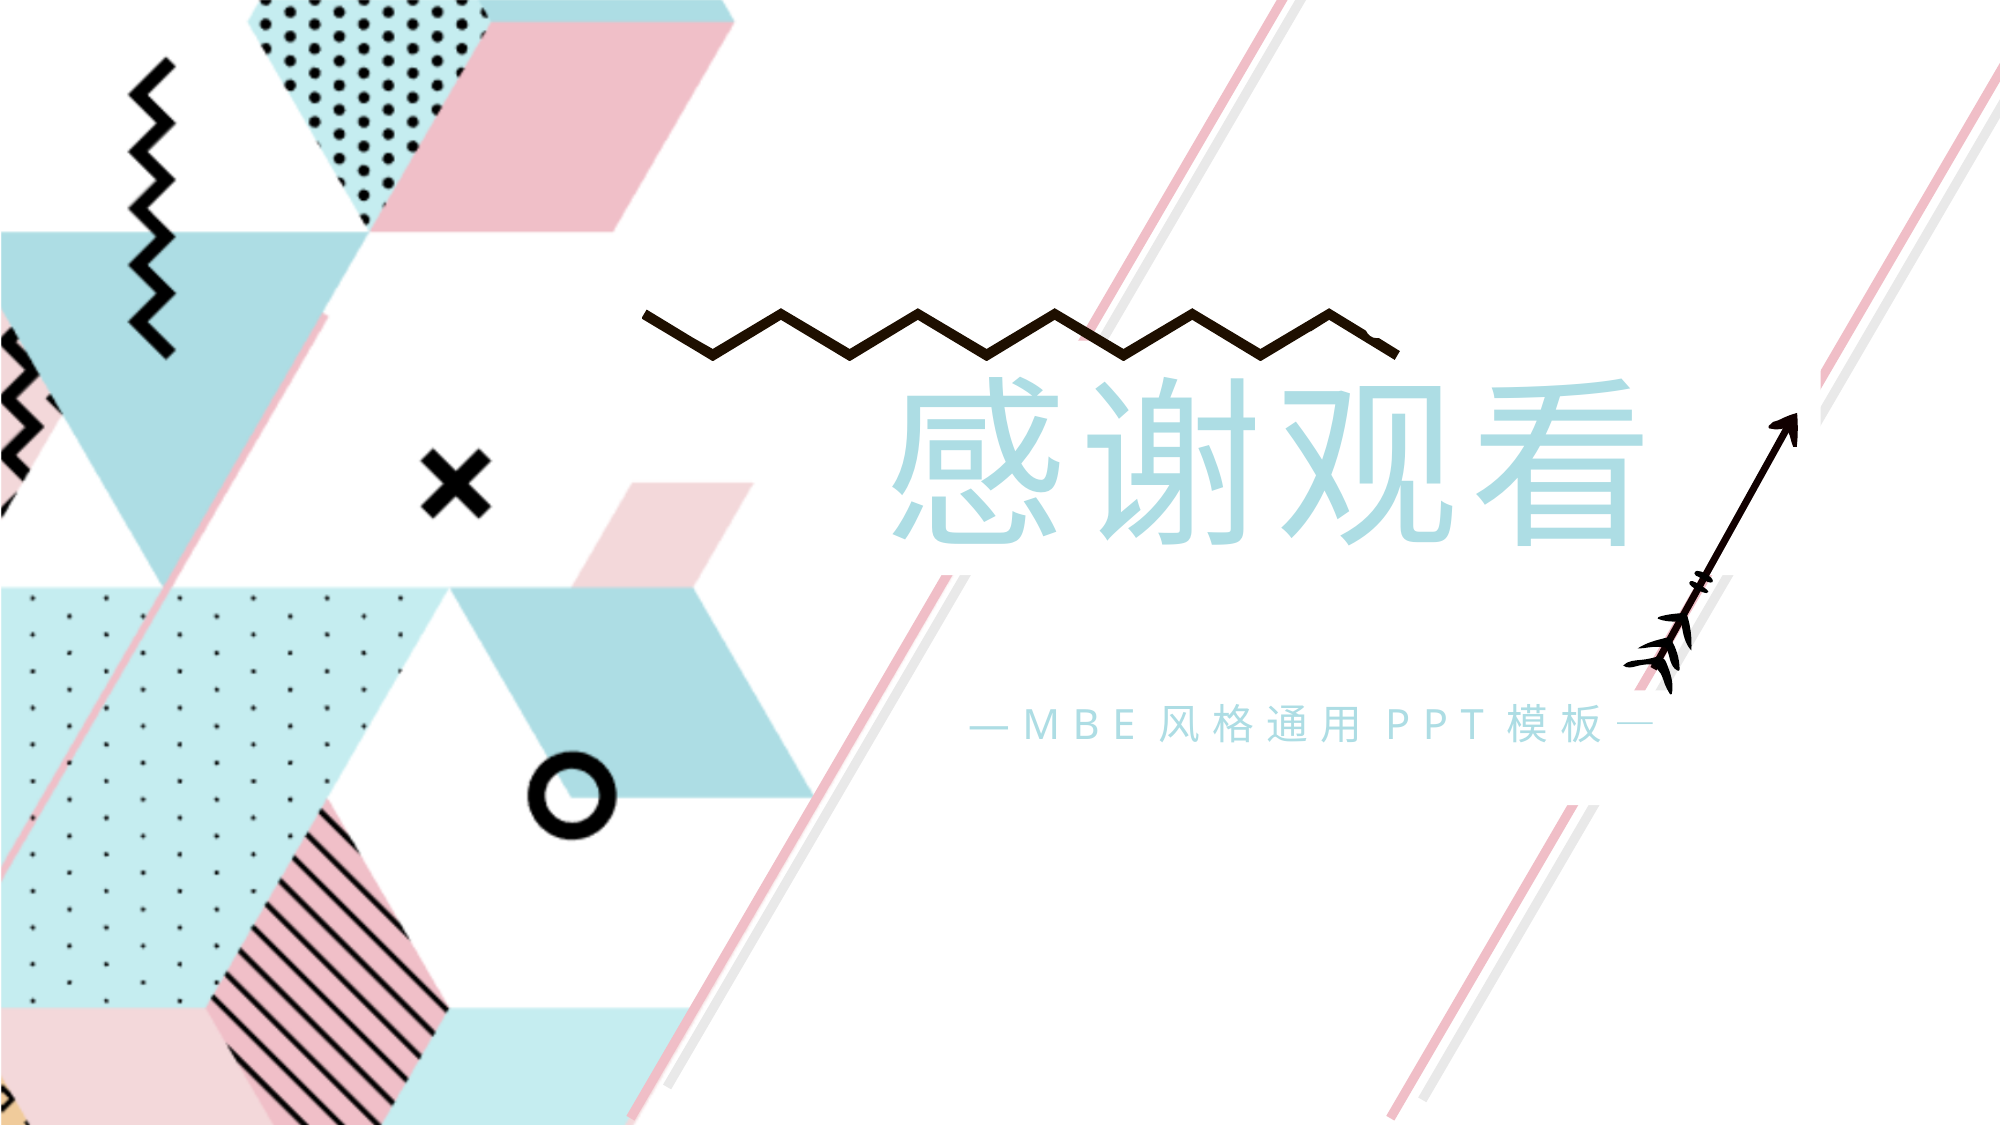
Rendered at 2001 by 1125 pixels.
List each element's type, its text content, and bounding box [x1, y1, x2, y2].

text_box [1390, 43, 2000, 1119]
picture [1567, 518, 1876, 575]
text_box 感谢观看 [1313, 361, 1390, 576]
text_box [630, 0, 1313, 1119]
picture [2, 0, 1184, 1125]
text_box —MBE风格通用PPT模板— [1313, 690, 1390, 806]
picture [641, 307, 1401, 361]
